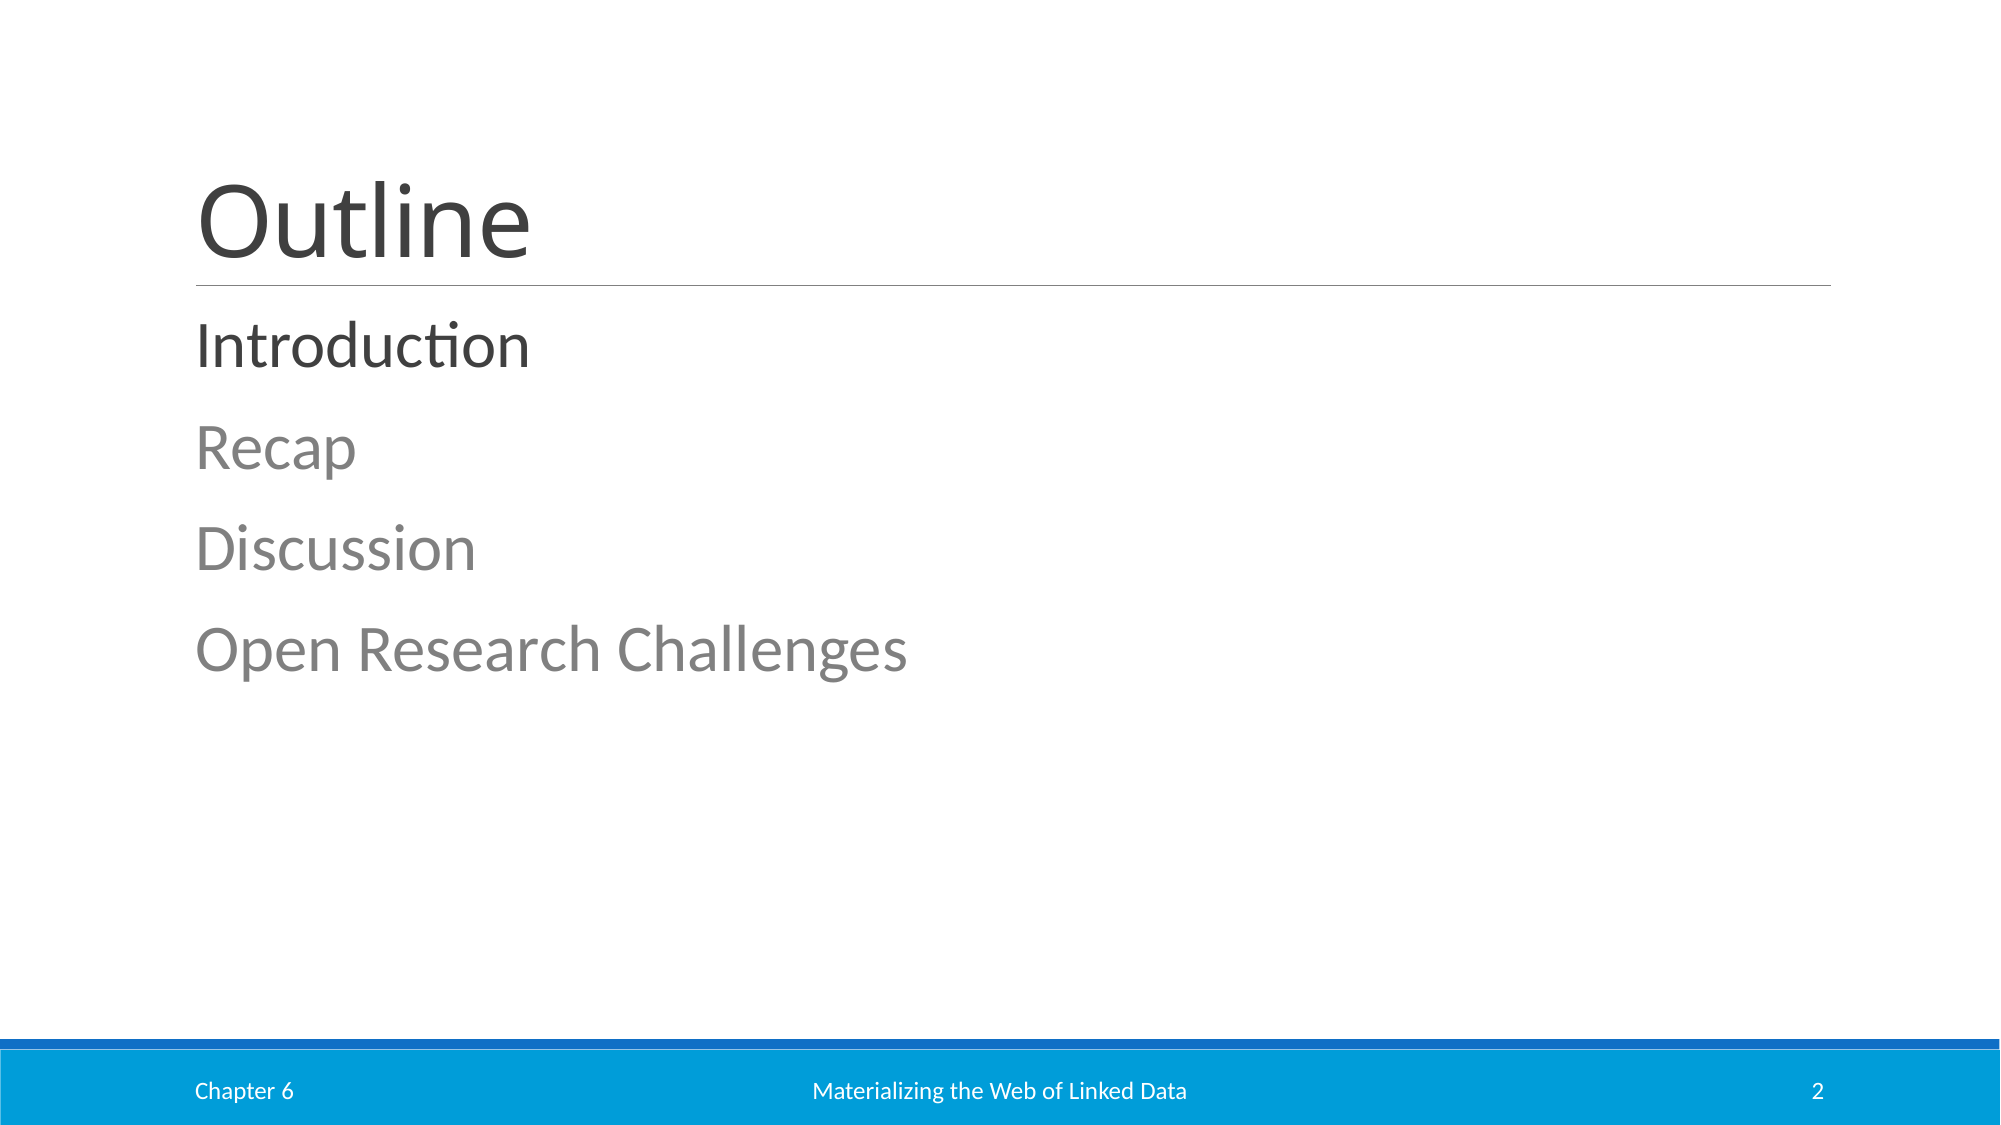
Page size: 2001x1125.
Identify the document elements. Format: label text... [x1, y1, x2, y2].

slide_number Chapter 6 [180, 1059, 586, 1120]
footer Materializing the Web of Linked Data [604, 1059, 1396, 1120]
slide_number 2 [1624, 1059, 1840, 1120]
title Outline [180, 47, 1830, 285]
list Introduction Recap Discussion Open Research Challenges [180, 302, 1830, 963]
